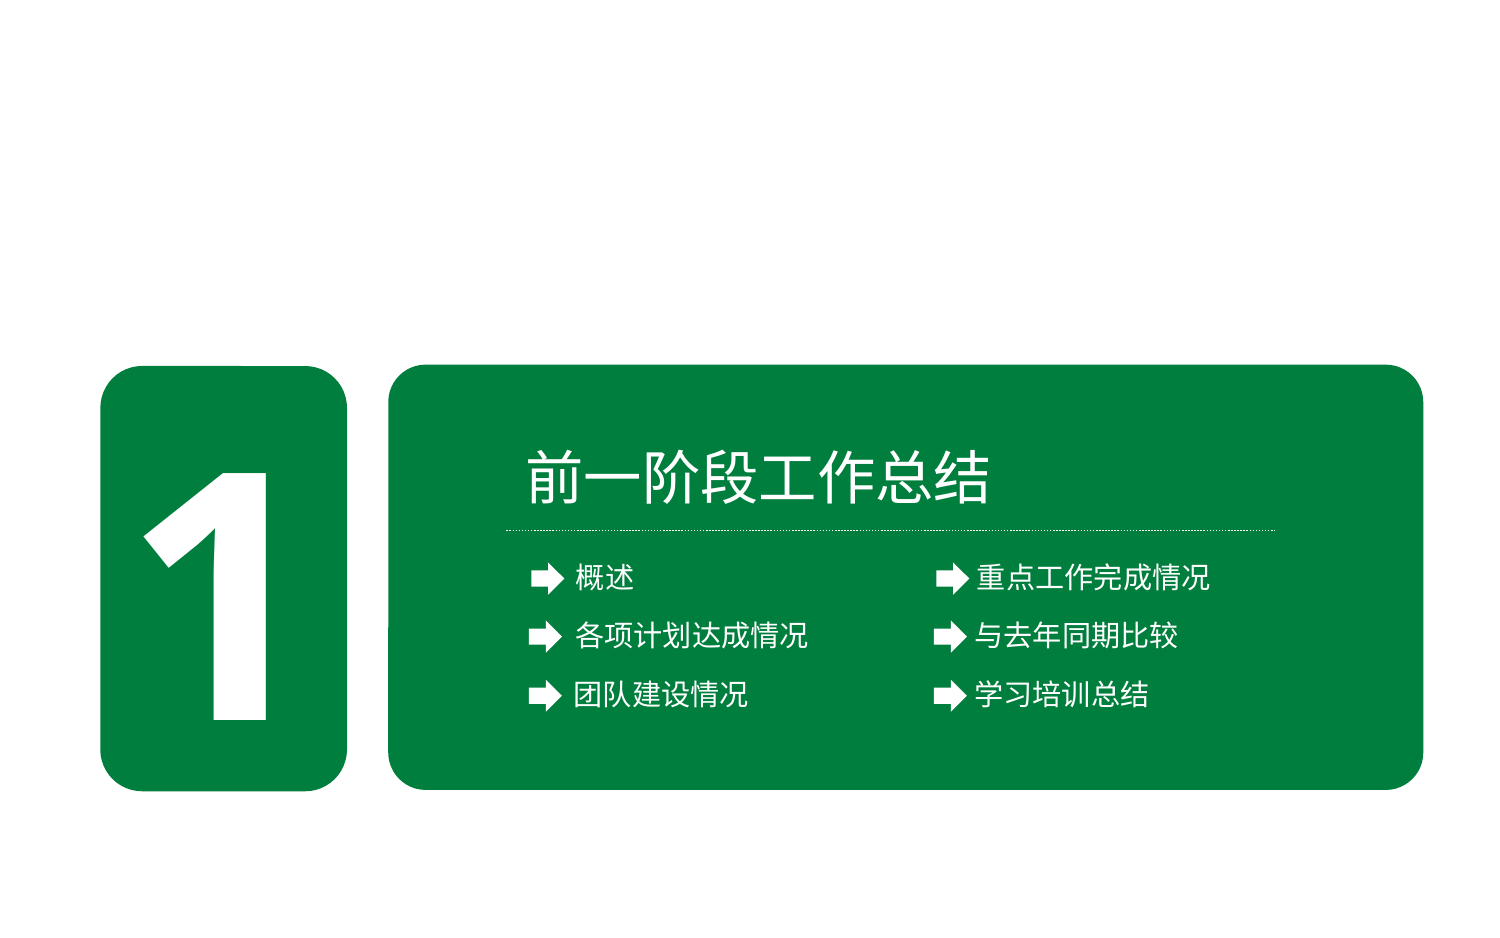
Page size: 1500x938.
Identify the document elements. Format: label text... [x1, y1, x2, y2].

text_box 1 [108, 366, 337, 797]
text_box [386, 362, 1426, 793]
text_box 与去年同期比较 [959, 610, 1195, 660]
text_box [98, 380, 108, 778]
text_box 概述 [561, 551, 650, 602]
text_box [529, 560, 561, 597]
text_box [526, 677, 559, 714]
text_box 各项计划达成情况 [560, 610, 825, 660]
text_box [931, 677, 959, 714]
text_box [931, 618, 959, 655]
text_box [337, 377, 350, 780]
text_box 重点工作完成情况 [962, 551, 1226, 602]
text_box 学习培训总结 [959, 669, 1165, 719]
text_box 前一阶段工作总结 [511, 433, 1011, 519]
text_box [526, 618, 560, 655]
text_box [934, 560, 962, 597]
text_box 团队建设情况 [559, 669, 765, 719]
